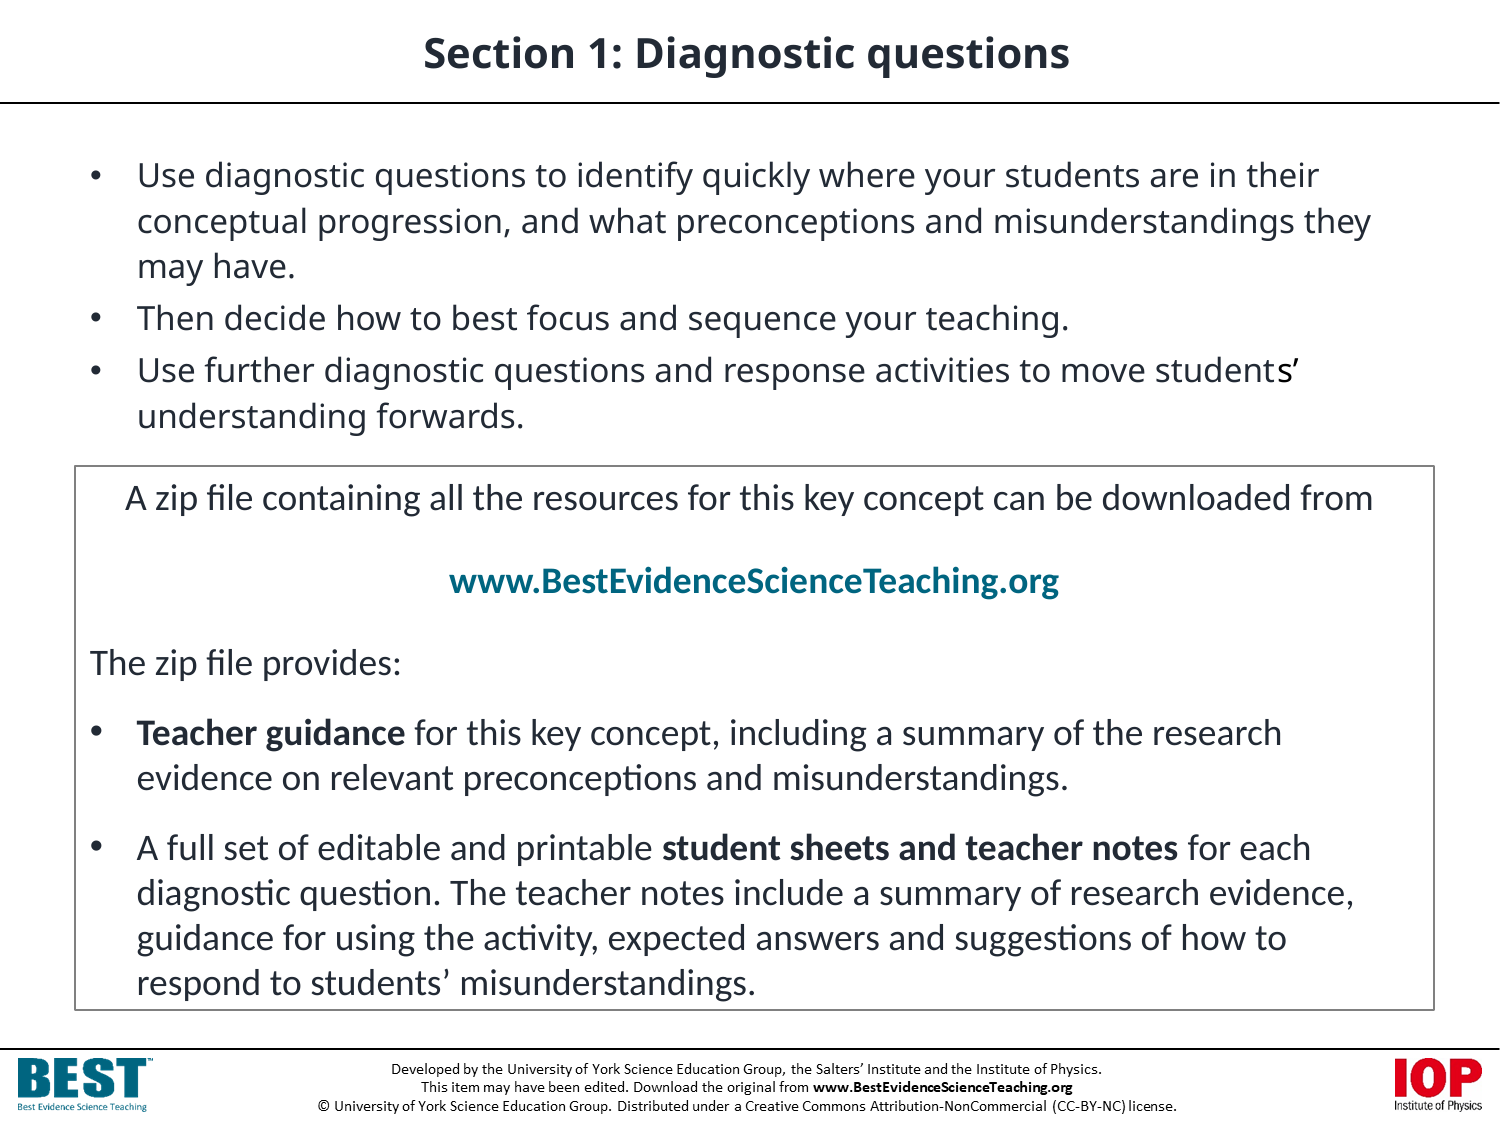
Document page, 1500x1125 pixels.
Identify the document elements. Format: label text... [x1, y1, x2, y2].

text_box Section 1: Diagnostic questions [23, 4, 1471, 99]
picture [0, 102, 1500, 1125]
